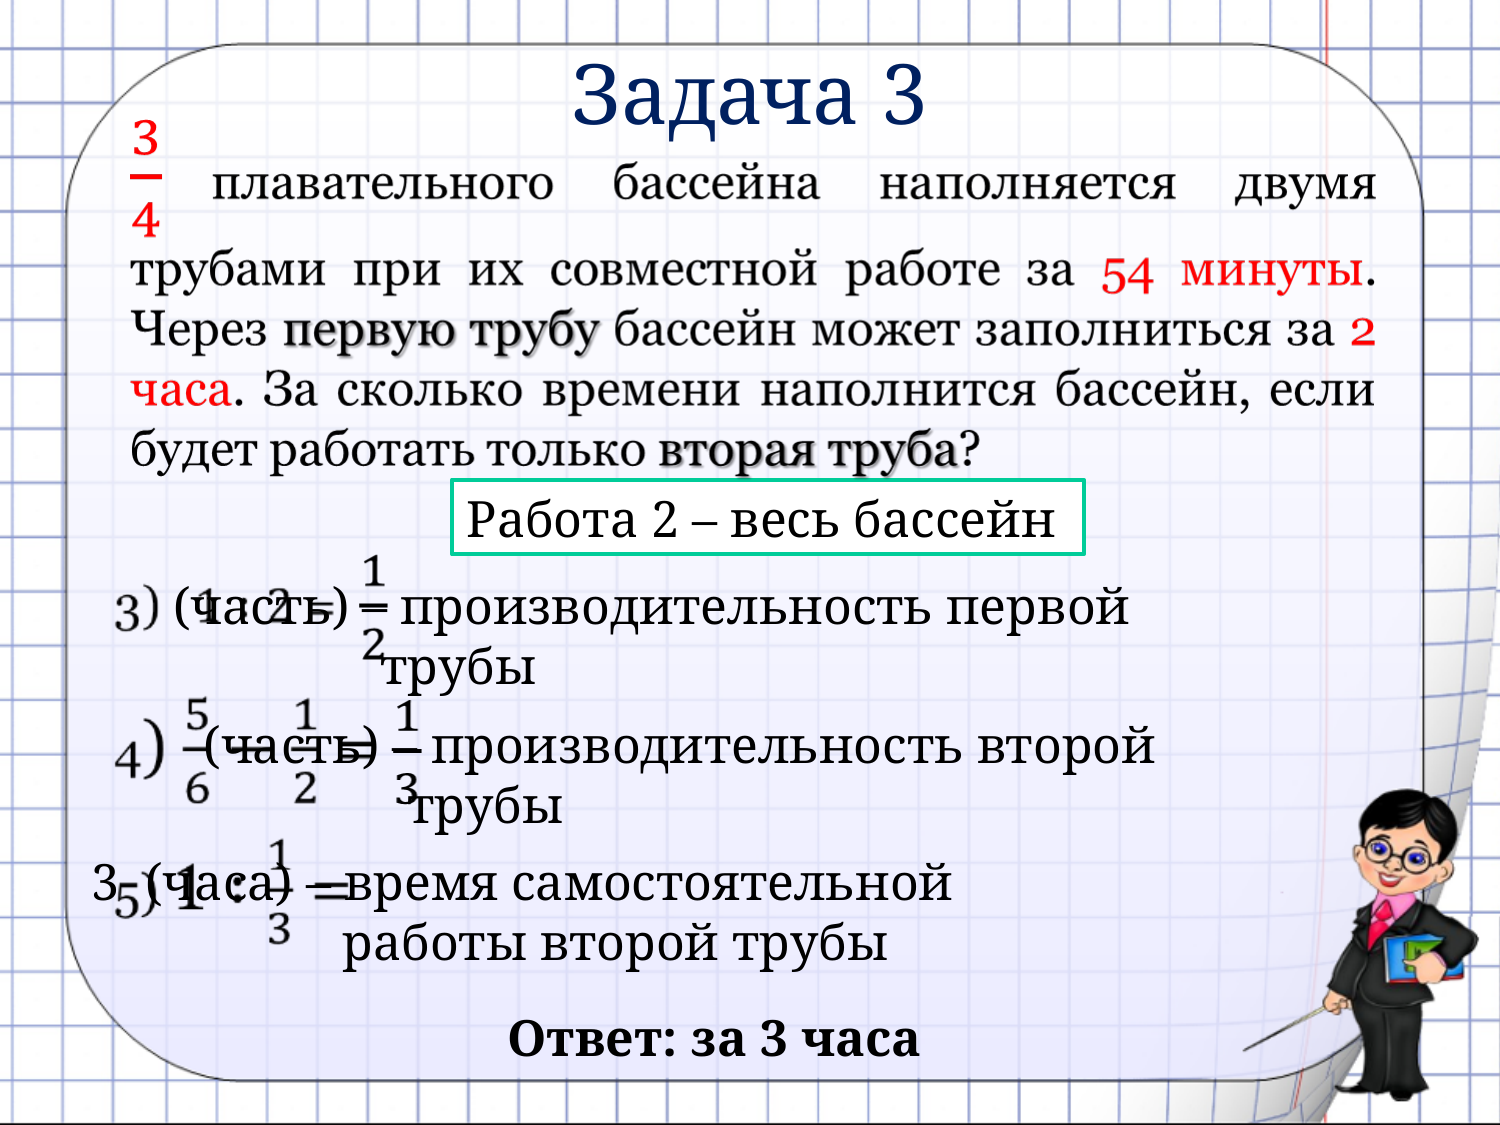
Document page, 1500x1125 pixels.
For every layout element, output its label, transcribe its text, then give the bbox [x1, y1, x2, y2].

text_box Ответ: за 3 часа [492, 999, 937, 1075]
text_box [404, 702, 454, 706]
picture [0, 0, 1500, 1125]
text_box 3 (часа) – время самостоятельной работы второй трубы [76, 842, 1470, 978]
text_box (часть) – производительность второй трубы [376, 706, 1500, 841]
text_box [115, 101, 1392, 488]
text_box Работа 2 – весь бассейн [450, 488, 1086, 556]
text_box (часть) – производительность первой трубы [158, 567, 1500, 702]
picture [454, 702, 1500, 706]
title Задача 3 [75, 44, 1425, 149]
text_box [344, 538, 420, 567]
